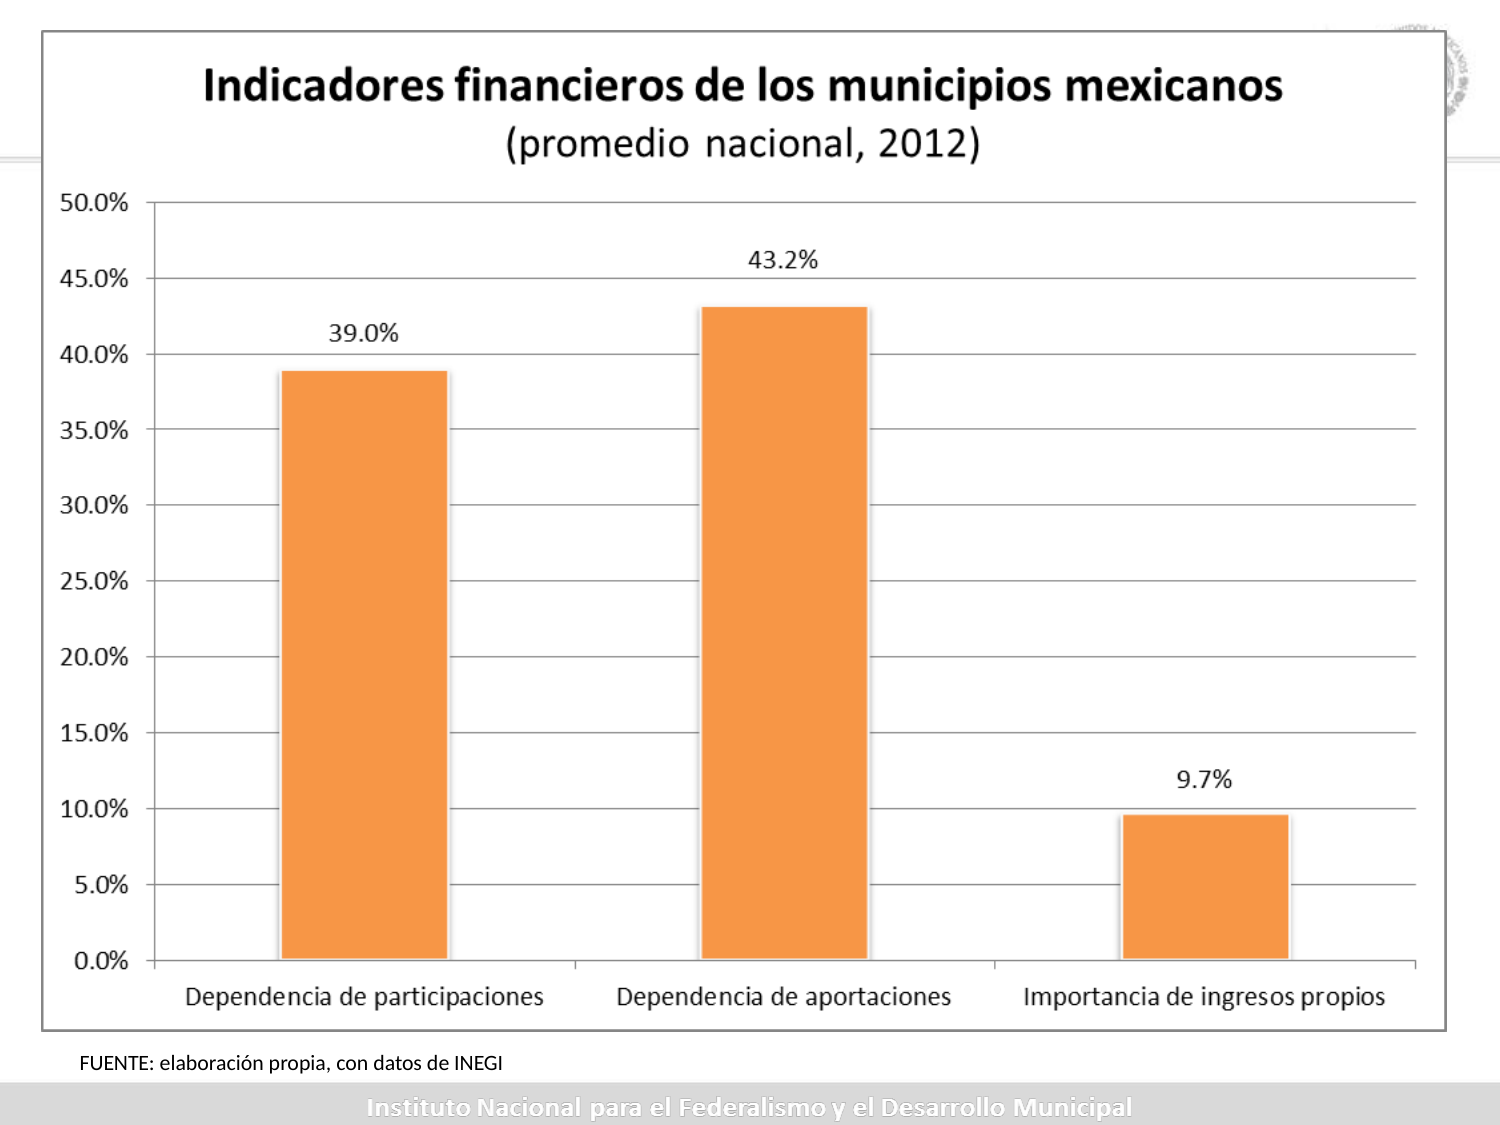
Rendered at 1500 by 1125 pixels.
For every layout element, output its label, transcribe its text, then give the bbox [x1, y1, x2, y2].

picture [0, 0, 1500, 1125]
text_box FUENTE: elaboración propia, con datos de INEGI [64, 1040, 1219, 1083]
